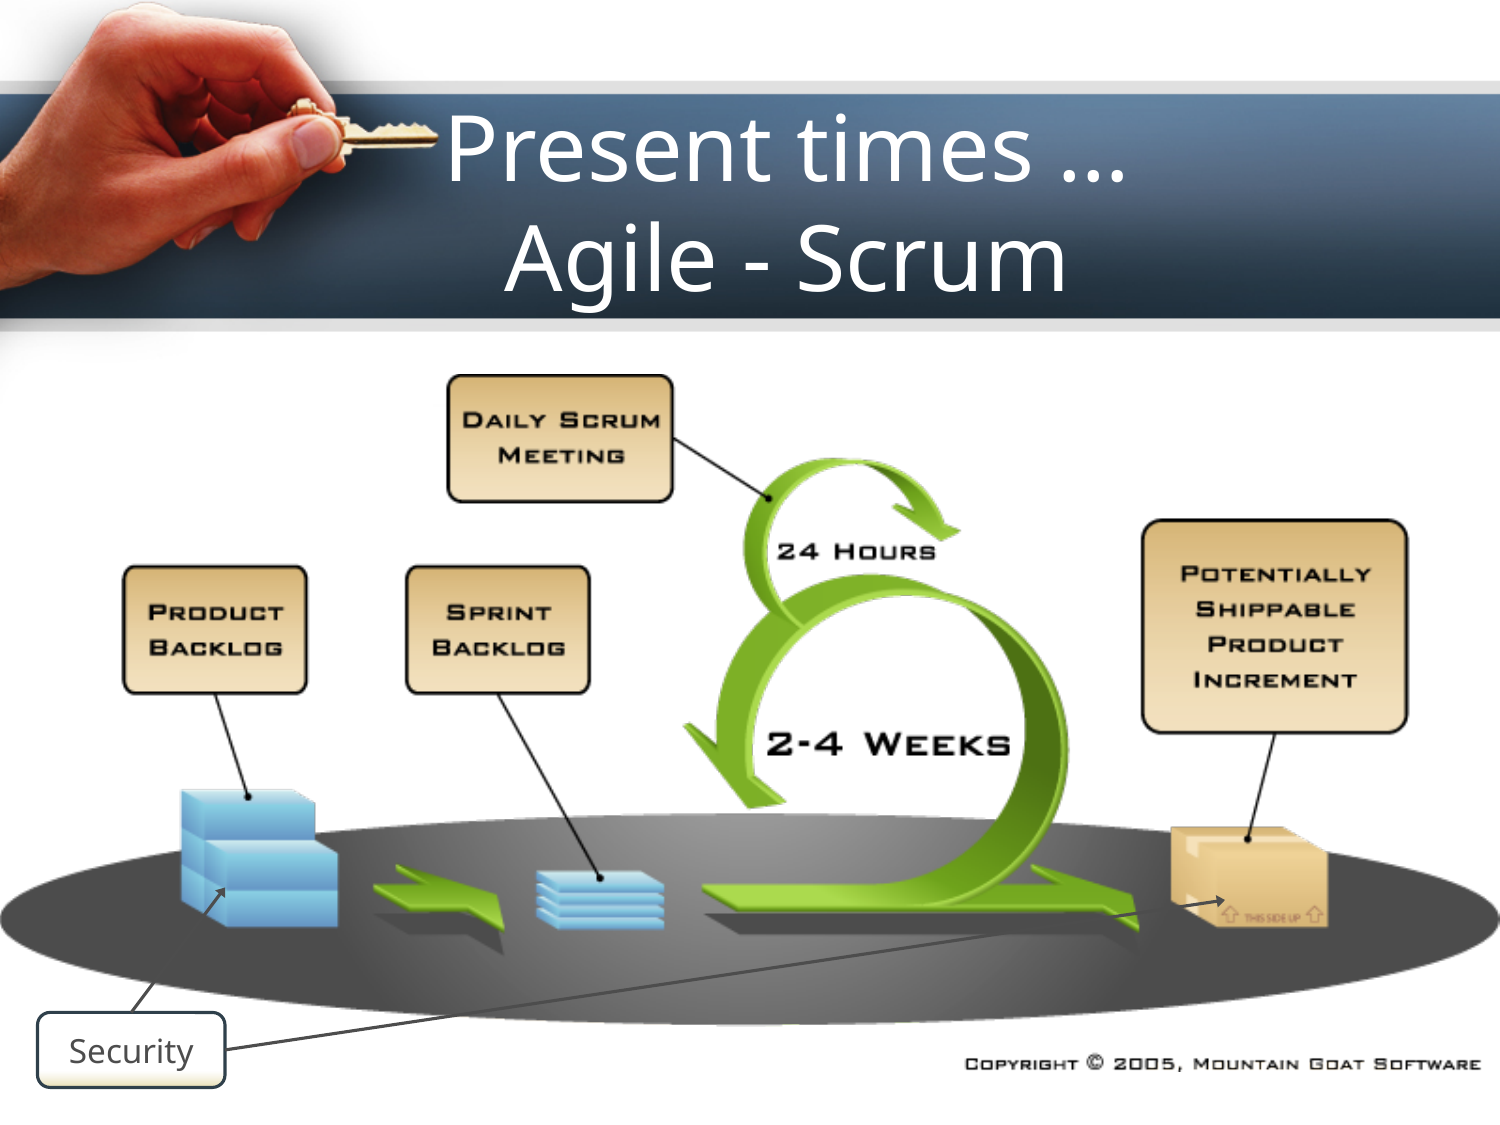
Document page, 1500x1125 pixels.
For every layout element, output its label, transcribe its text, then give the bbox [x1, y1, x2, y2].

title Present times … Agile - Scrum [124, 99, 1451, 301]
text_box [115, 902, 220, 998]
text_box Security [38, 1080, 224, 1088]
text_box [224, 899, 1226, 1051]
picture [0, 0, 1500, 1125]
